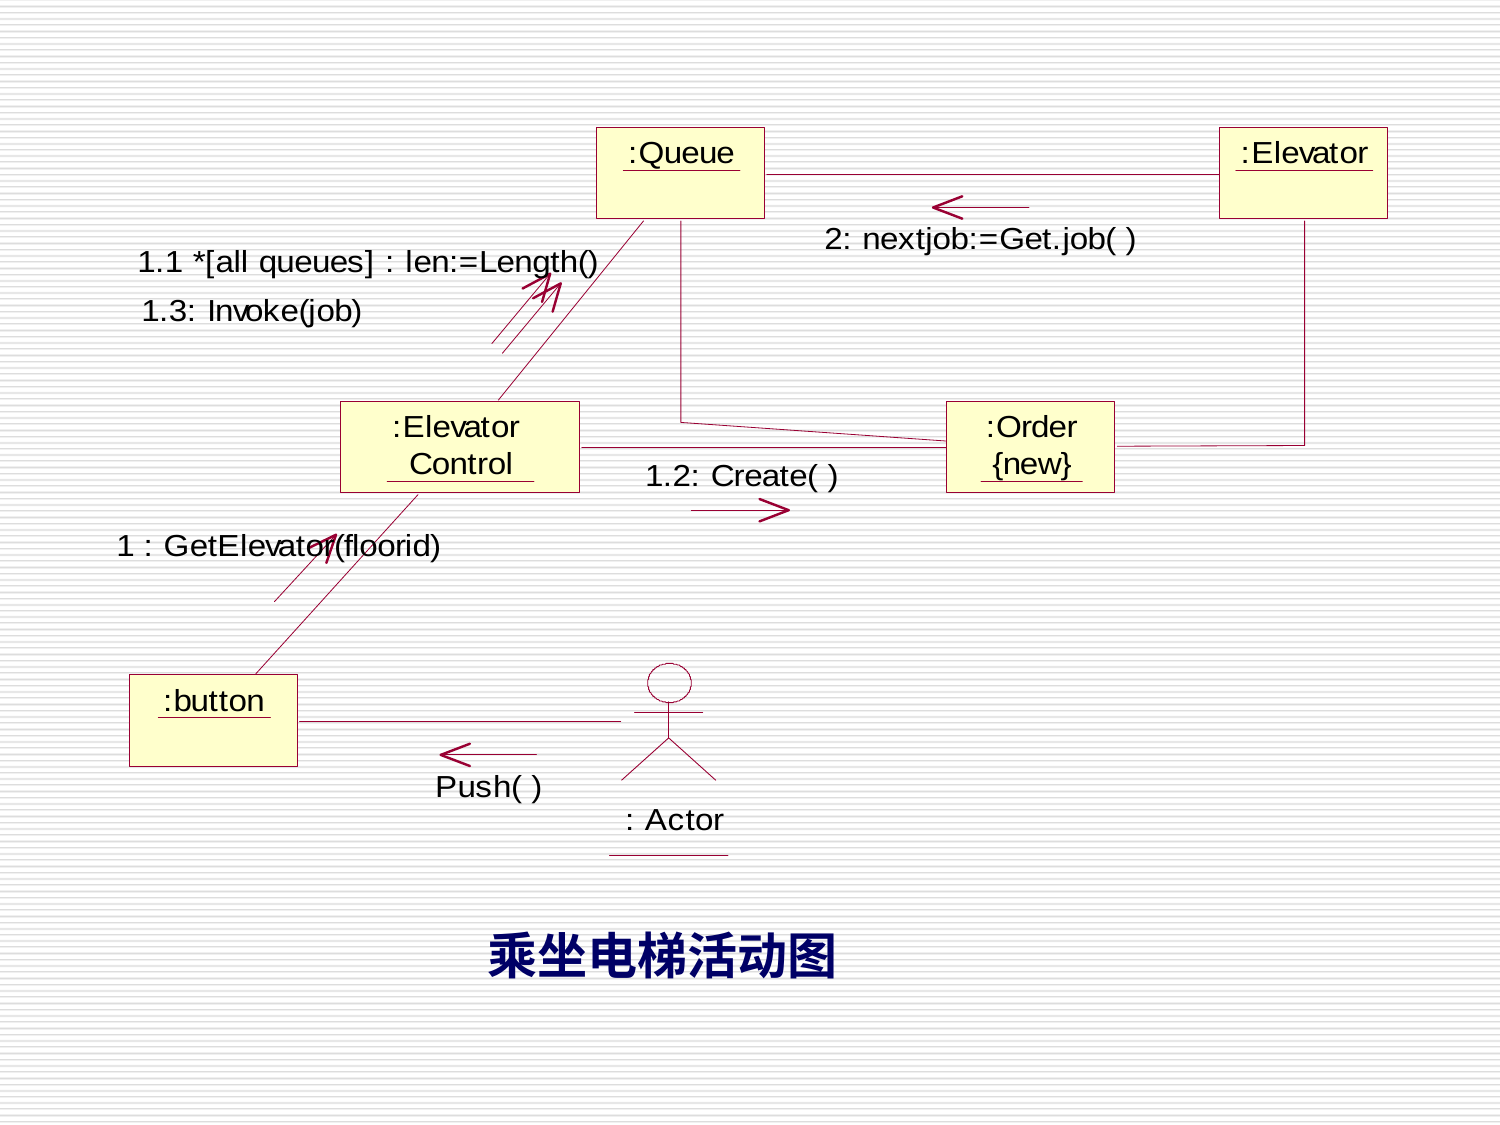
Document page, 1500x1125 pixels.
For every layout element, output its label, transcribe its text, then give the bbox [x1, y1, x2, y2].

picture [0, 0, 1500, 1125]
text_box 乘坐电梯活动图 [472, 925, 853, 992]
